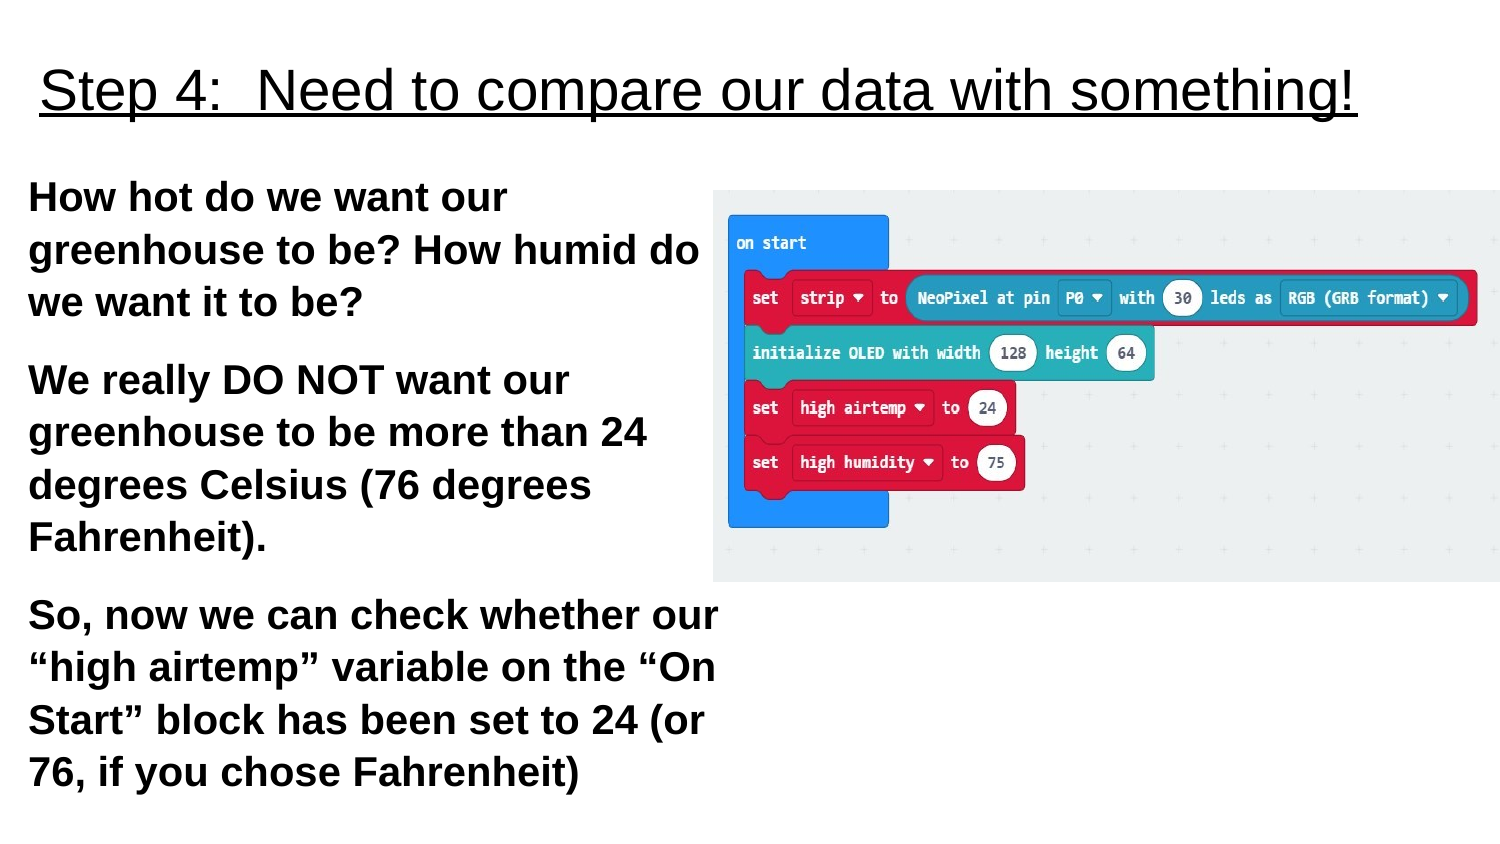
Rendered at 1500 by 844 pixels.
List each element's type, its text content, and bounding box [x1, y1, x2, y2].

picture [713, 190, 1500, 583]
list How hot do we want our greenhouse to be? How humid do we want it to be? We really DO NOT want our greenhouse to be more than 24 degrees Celsius (76 degrees Fahrenheit). So, now we can check whether our “high airtemp” variable on the “On Start” block has been set to 24 (or 76, if you chose Fahrenheit) [16, 161, 734, 781]
title Step 4: Need to compare our data with something! [28, 9, 1468, 173]
